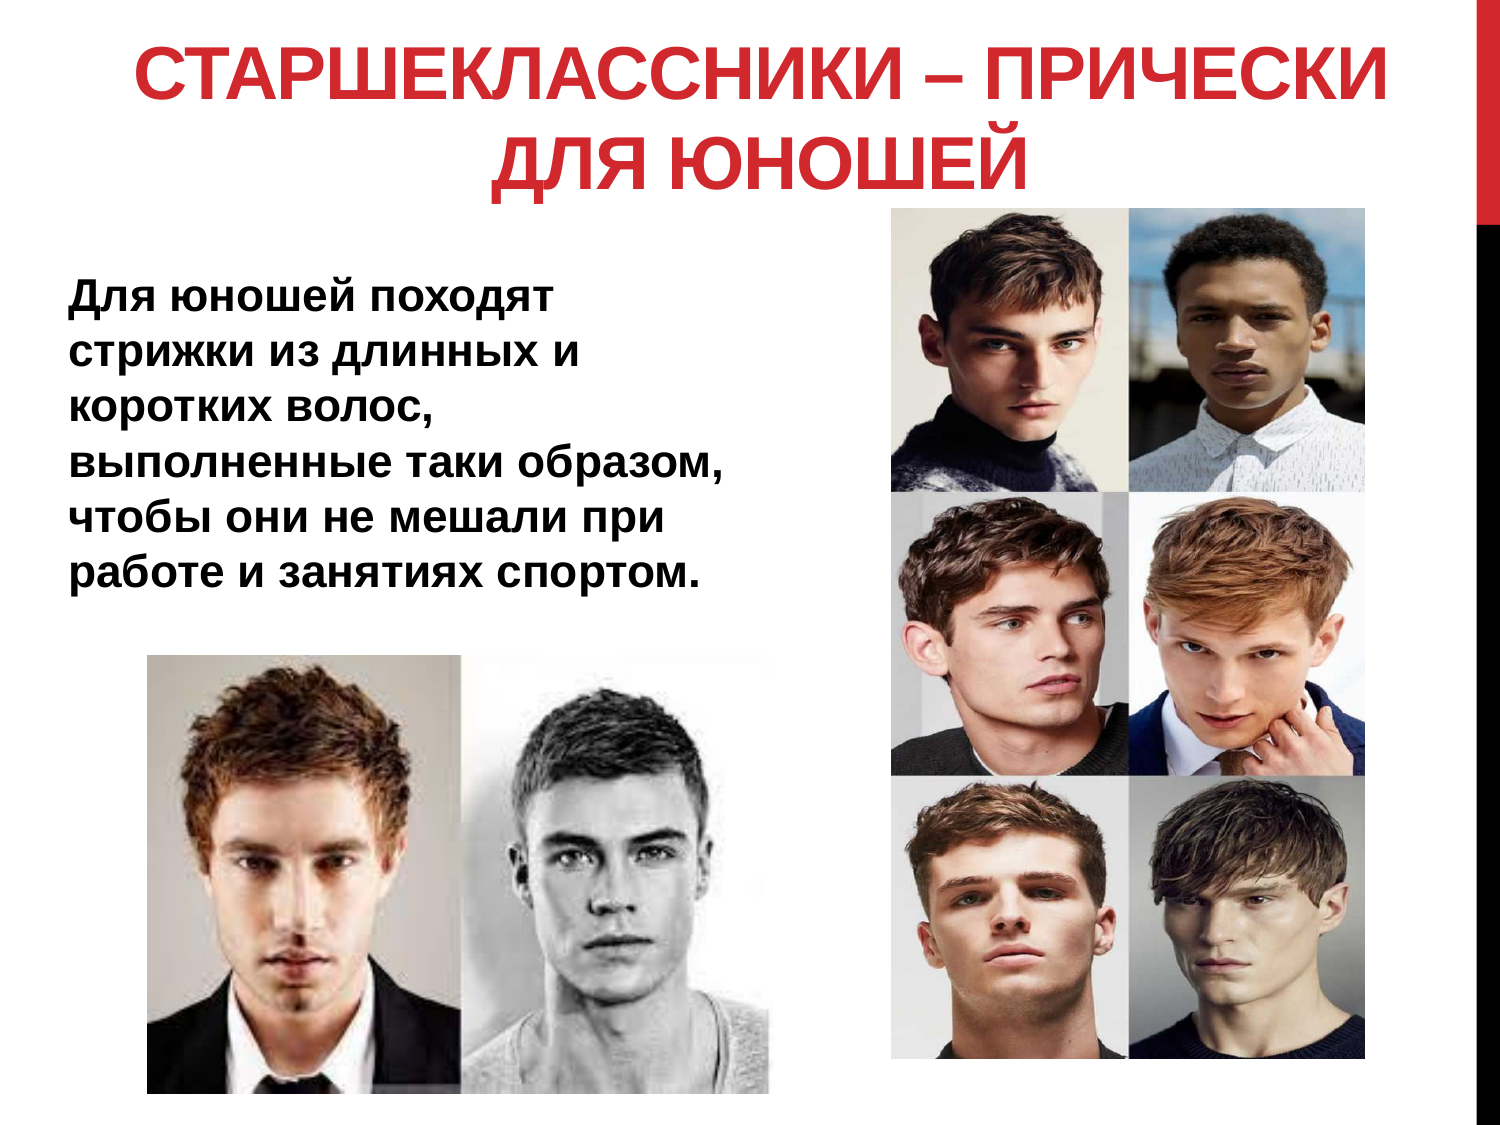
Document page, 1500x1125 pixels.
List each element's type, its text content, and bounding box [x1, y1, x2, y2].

picture [147, 655, 775, 1094]
title Старшеклассники – прически для юношей [75, 0, 1447, 303]
list Для юношей походят стрижки из длинных и коротких волос, выполненные таки образом, чтобы они не мешали при работе и занятиях спортом. [53, 258, 750, 646]
picture [891, 207, 1365, 1060]
